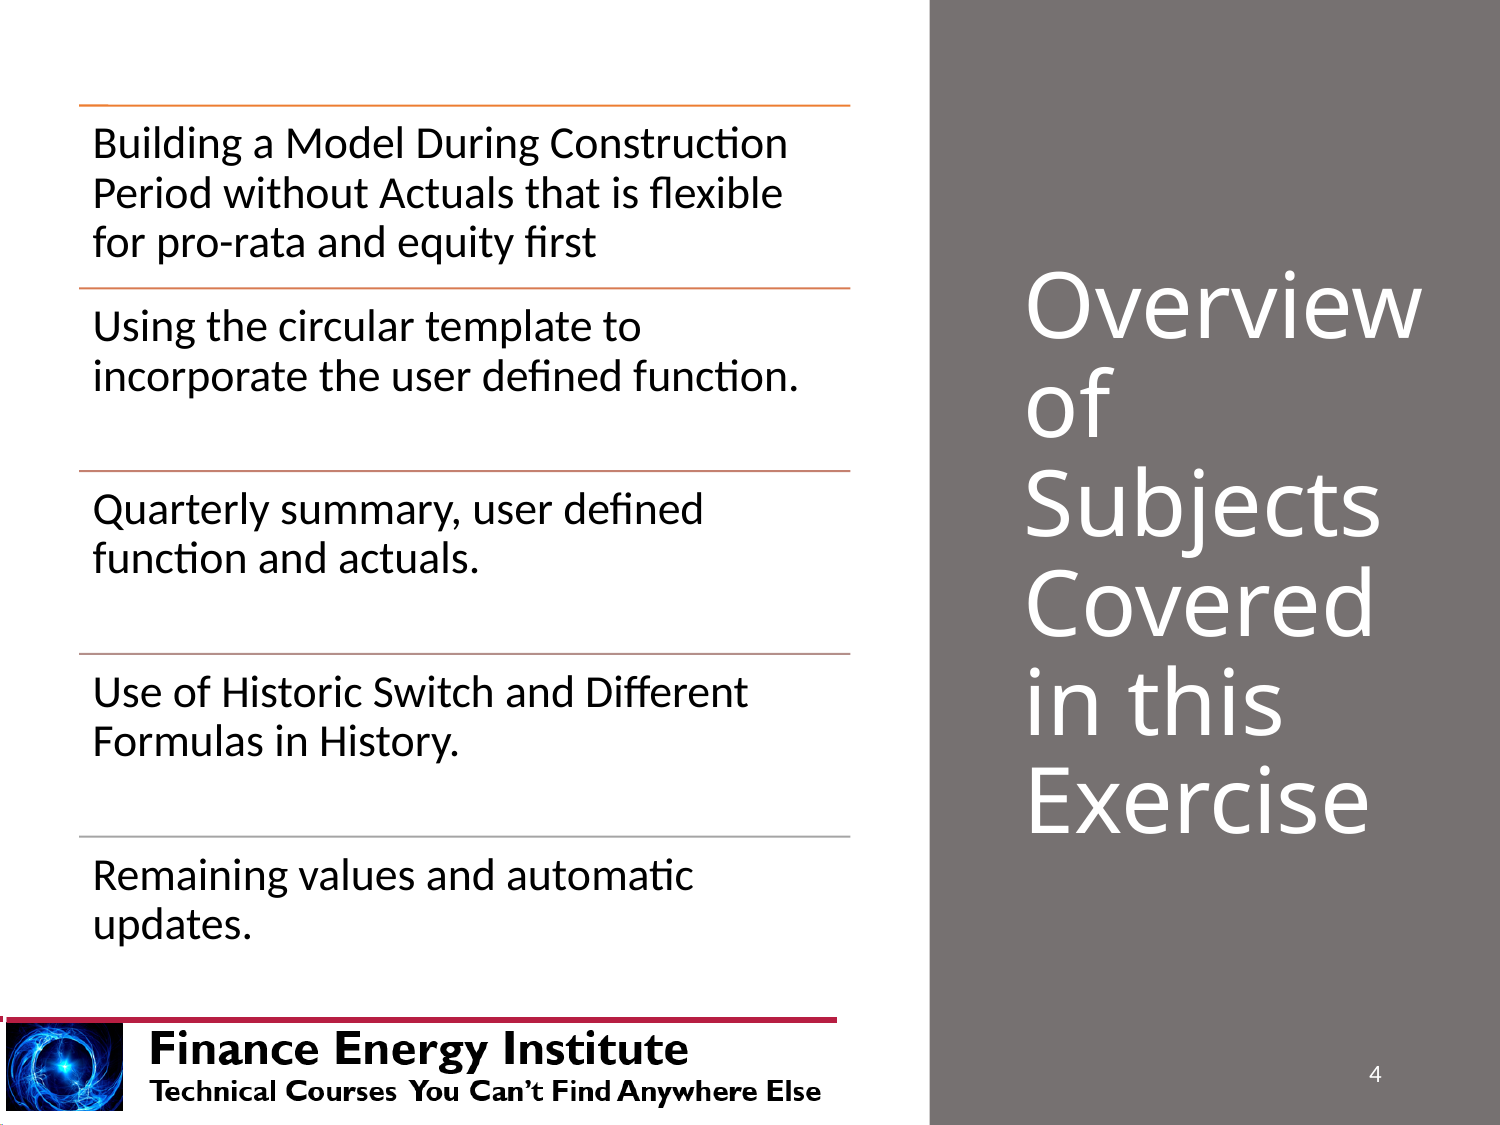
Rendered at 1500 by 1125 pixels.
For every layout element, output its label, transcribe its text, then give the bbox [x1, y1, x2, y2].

title Overview of Subjects Covered in this Exercise [1008, 105, 1461, 1009]
text_box [929, 0, 1500, 1125]
slide_number 4 [1059, 1042, 1397, 1103]
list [78, 105, 851, 1020]
picture [0, 1006, 837, 1125]
